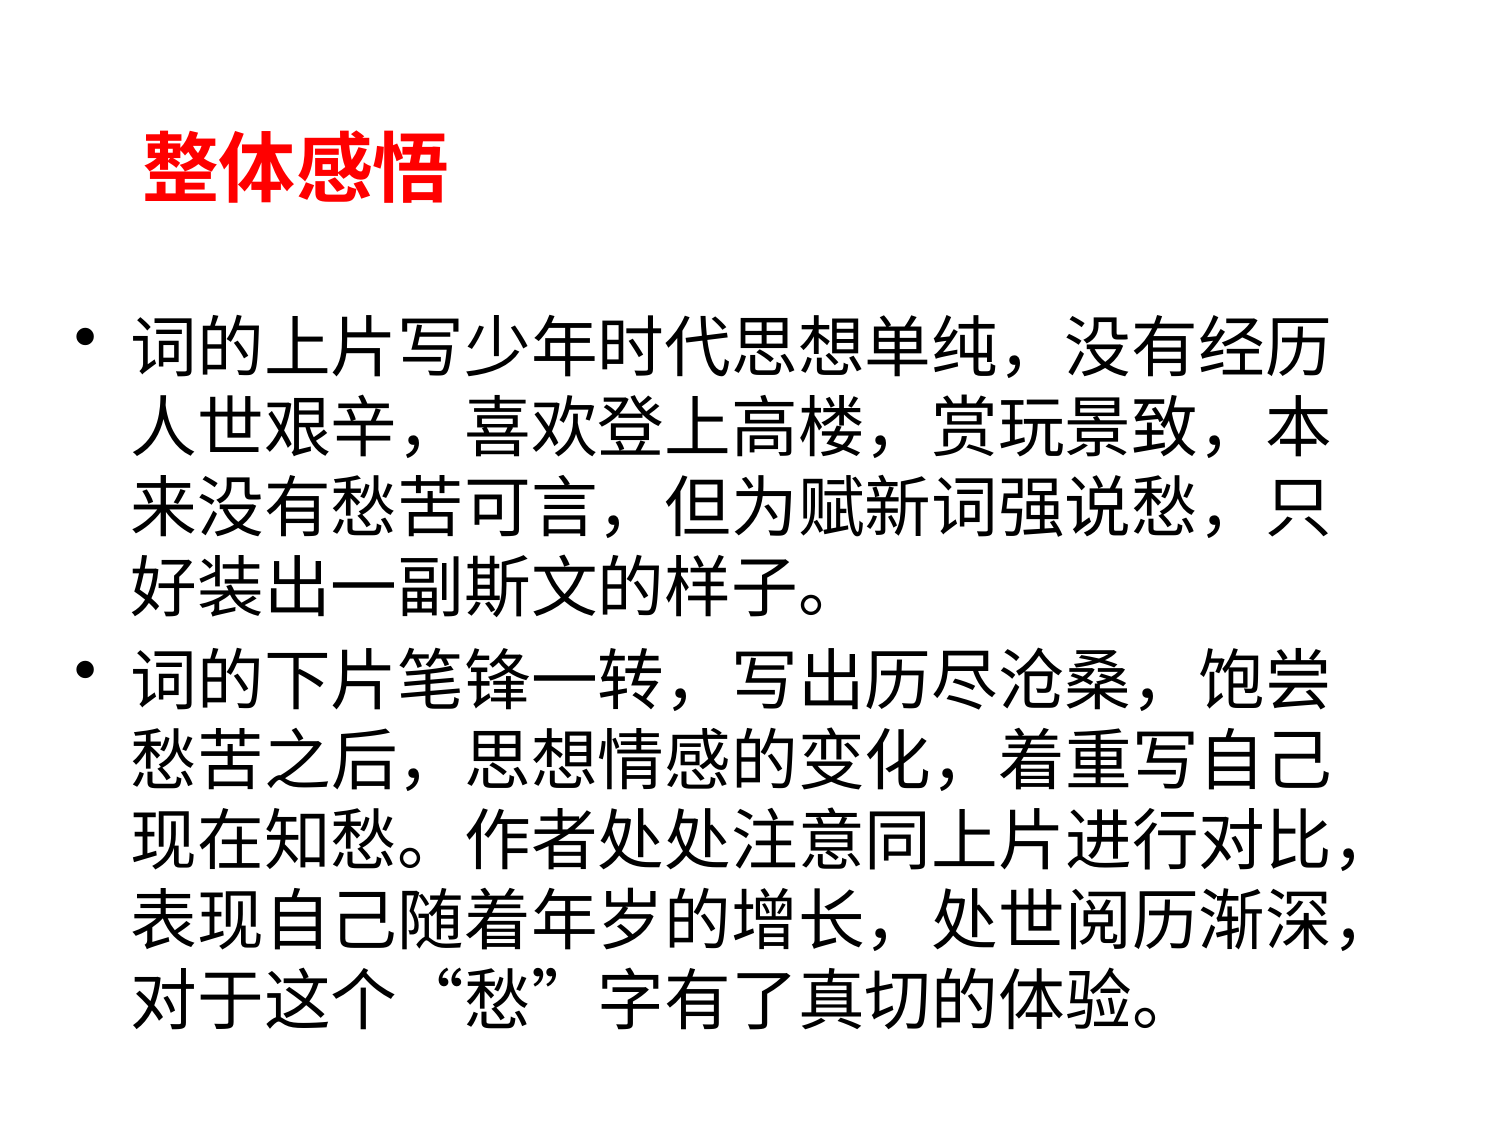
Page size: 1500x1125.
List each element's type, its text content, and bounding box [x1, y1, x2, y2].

list 词的上片写少年时代思想单纯，没有经历人世艰辛，喜欢登上高楼，赏玩景致，本来没有愁苦可言，但为赋新词强说愁，只好装出一副斯文的样子。 词的下片笔锋一转，写出历尽沧桑，饱尝愁苦之后，思想情感的变化，着重写自己现在知愁。作者处处注意同上片进行对比，表现自己随着年岁的增长，处世阅历渐深，对于这个“愁”字有了真切的体验。 [59, 296, 1354, 1125]
text_box 整体感悟 [127, 112, 466, 220]
